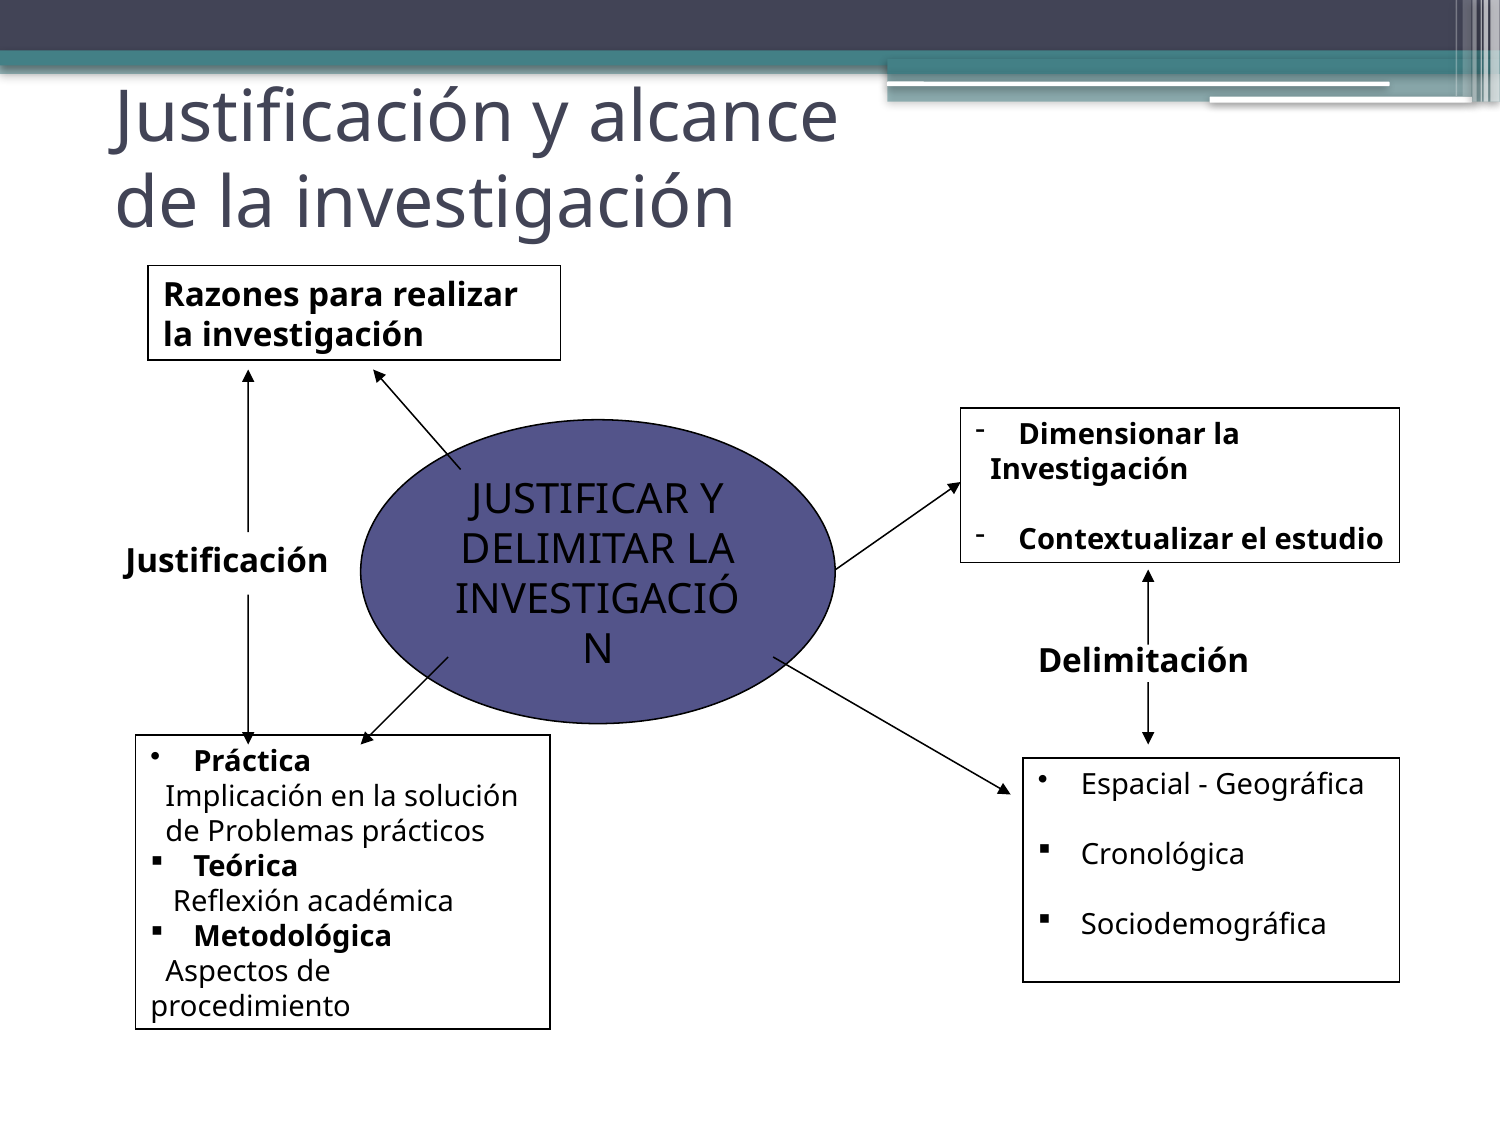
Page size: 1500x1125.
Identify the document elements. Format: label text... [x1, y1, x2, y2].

title Justificación y alcance de la investigación [99, 62, 1375, 250]
text_box [1142, 682, 1155, 745]
text_box Práctica Implicación en la solución de Problemas prácticos Teórica Reflexión académica Metodológica Aspectos de procedimiento [135, 734, 550, 1030]
text_box [242, 594, 255, 745]
text_box Justificación [110, 531, 361, 587]
text_box Dimensionar la Investigación Contextualizar el estudio [960, 407, 1400, 563]
text_box [242, 369, 255, 533]
text_box JUSTIFICAR Y DELIMITAR LA INVESTIGACIÓN [361, 419, 836, 724]
text_box Espacial - Geográfica Cronológica Sociodemográfica [1023, 757, 1400, 983]
text_box Delimitación [1023, 631, 1336, 687]
text_box [373, 369, 461, 470]
text_box Razones para realizar la investigación [148, 265, 561, 361]
text_box [360, 656, 449, 745]
text_box [1142, 569, 1155, 645]
text_box [773, 656, 1011, 795]
text_box [835, 482, 961, 570]
